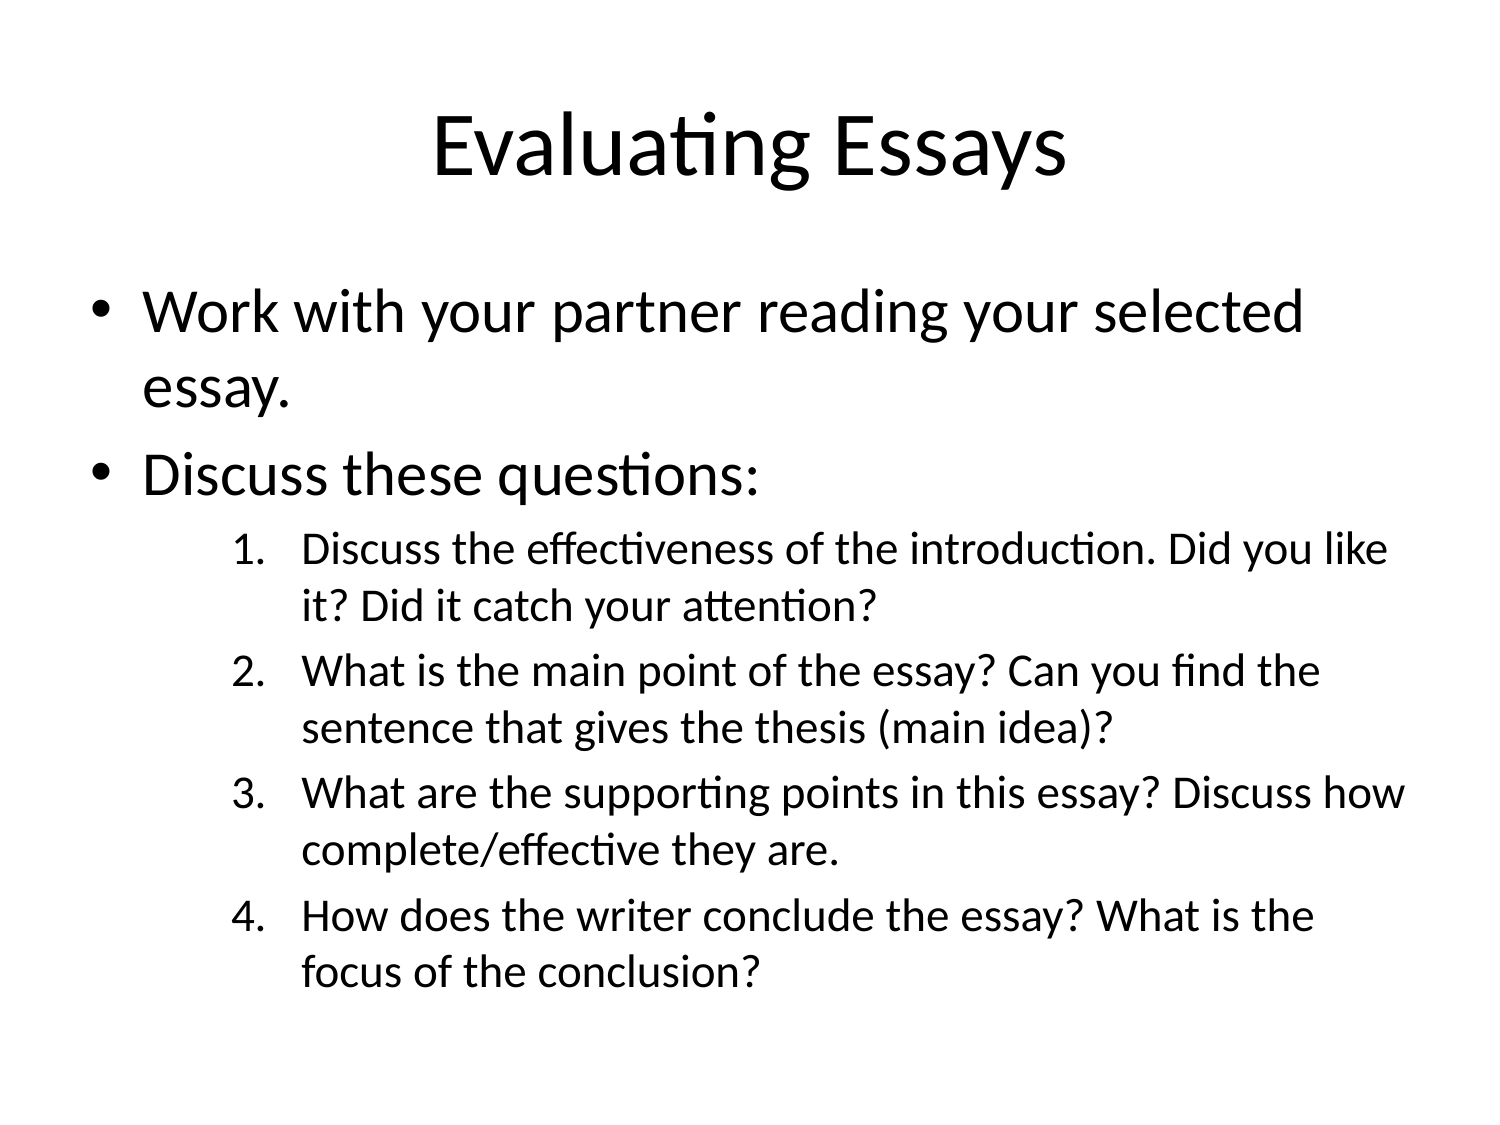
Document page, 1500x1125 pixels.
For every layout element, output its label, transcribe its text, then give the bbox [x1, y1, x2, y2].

title Evaluating Essays [75, 45, 1425, 233]
list Work with your partner reading your selected essay. Discuss these questions: Discuss the effectiveness of the introduction. Did you like it? Did it catch your attention? What is the main point of the essay? Can you find the sentence that gives the thesis (main idea)? What are the supporting points in this essay? Discuss how complete/effective they are. How does the writer conclude the essay? What is the focus of the conclusion? [75, 262, 1425, 1005]
